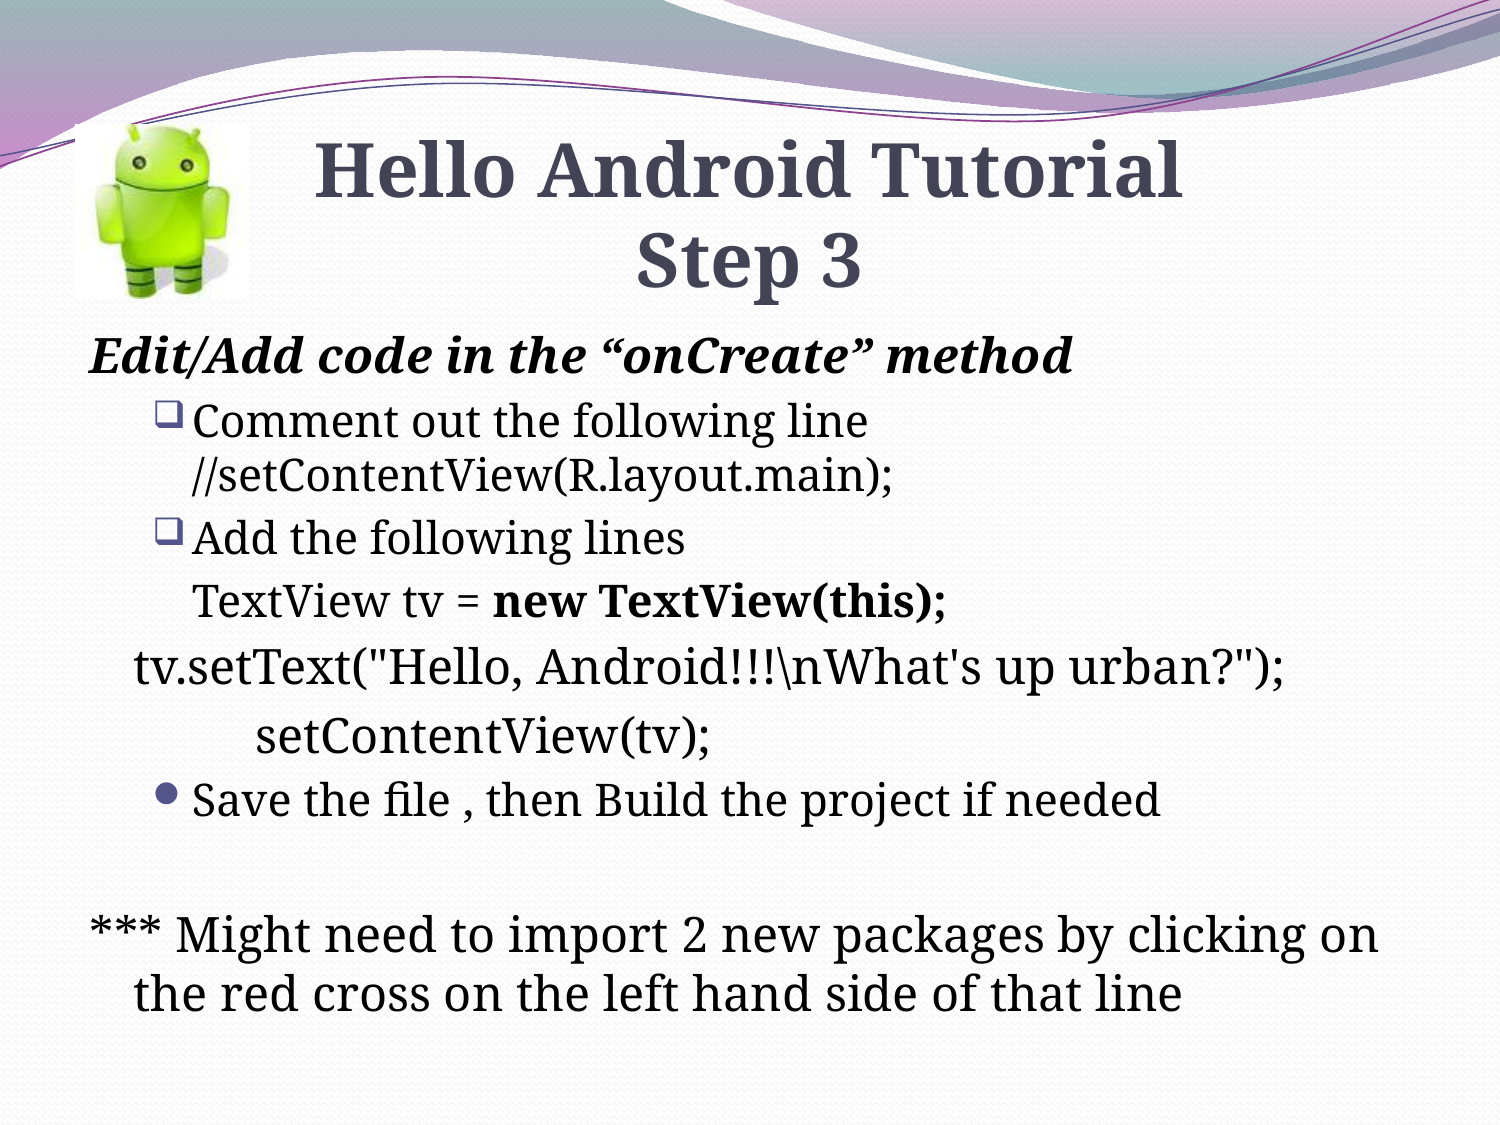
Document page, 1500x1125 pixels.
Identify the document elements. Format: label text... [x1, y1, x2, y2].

list Edit/Add code in the “onCreate” method Comment out the following line //setContentView(R.layout.main); Add the following lines TextView tv = new TextView(this); tv.setText("Hello, Android!!!\nWhat's up urban?"); setContentView(tv); Save the file , then Build the project if needed *** Might need to import 2 new packages by clicking on the red cross on the left hand side of that line [75, 317, 1425, 1038]
title Hello Android Tutorial Step 3 [75, 115, 1425, 303]
